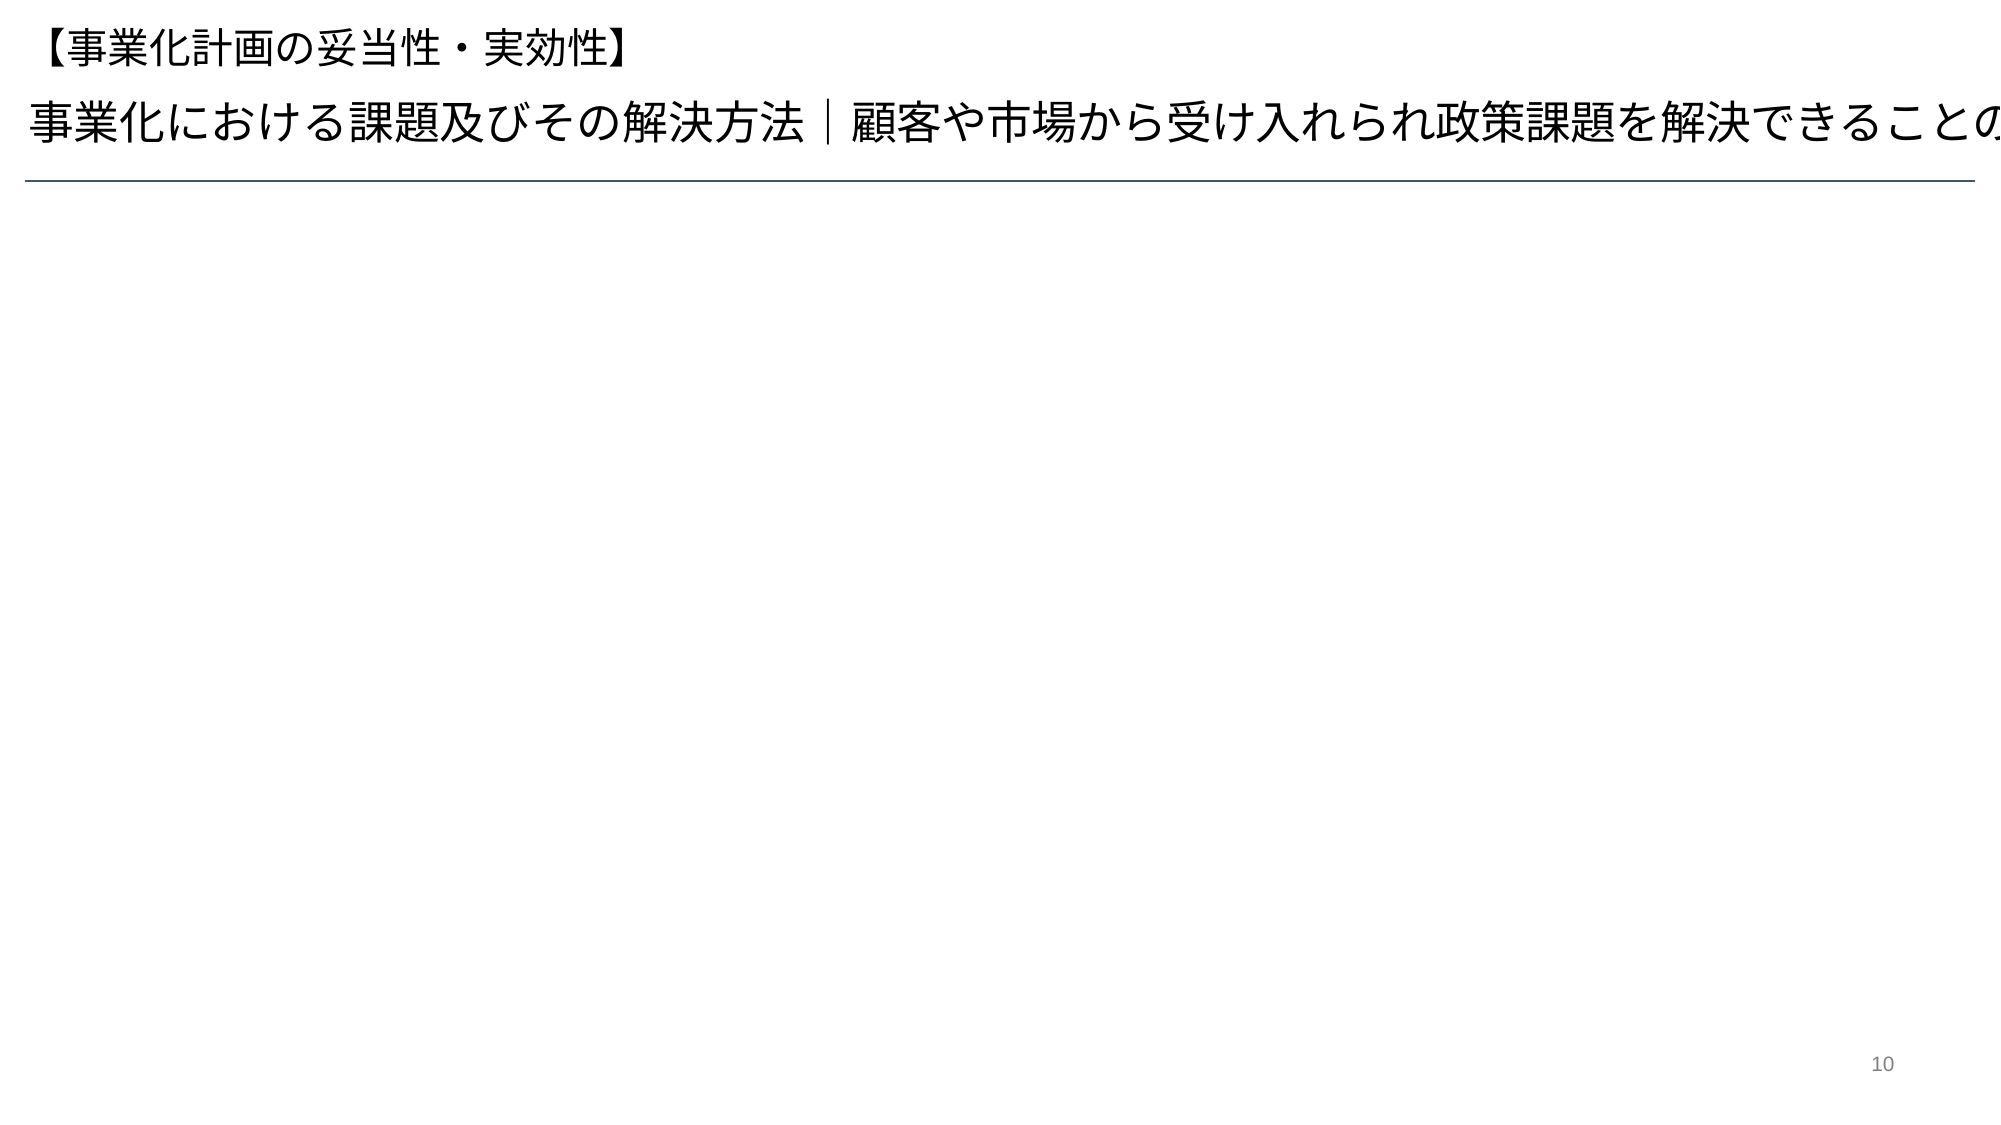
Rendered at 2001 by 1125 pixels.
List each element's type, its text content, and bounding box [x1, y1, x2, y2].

text_box 【事業化計画の妥当性・実効性】 [24, 28, 1818, 74]
text_box ５．事業化における課題及びその解決方法｜顧客や市場から受け入れられ政策課題を解決できることの説明 [0, 100, 2000, 150]
